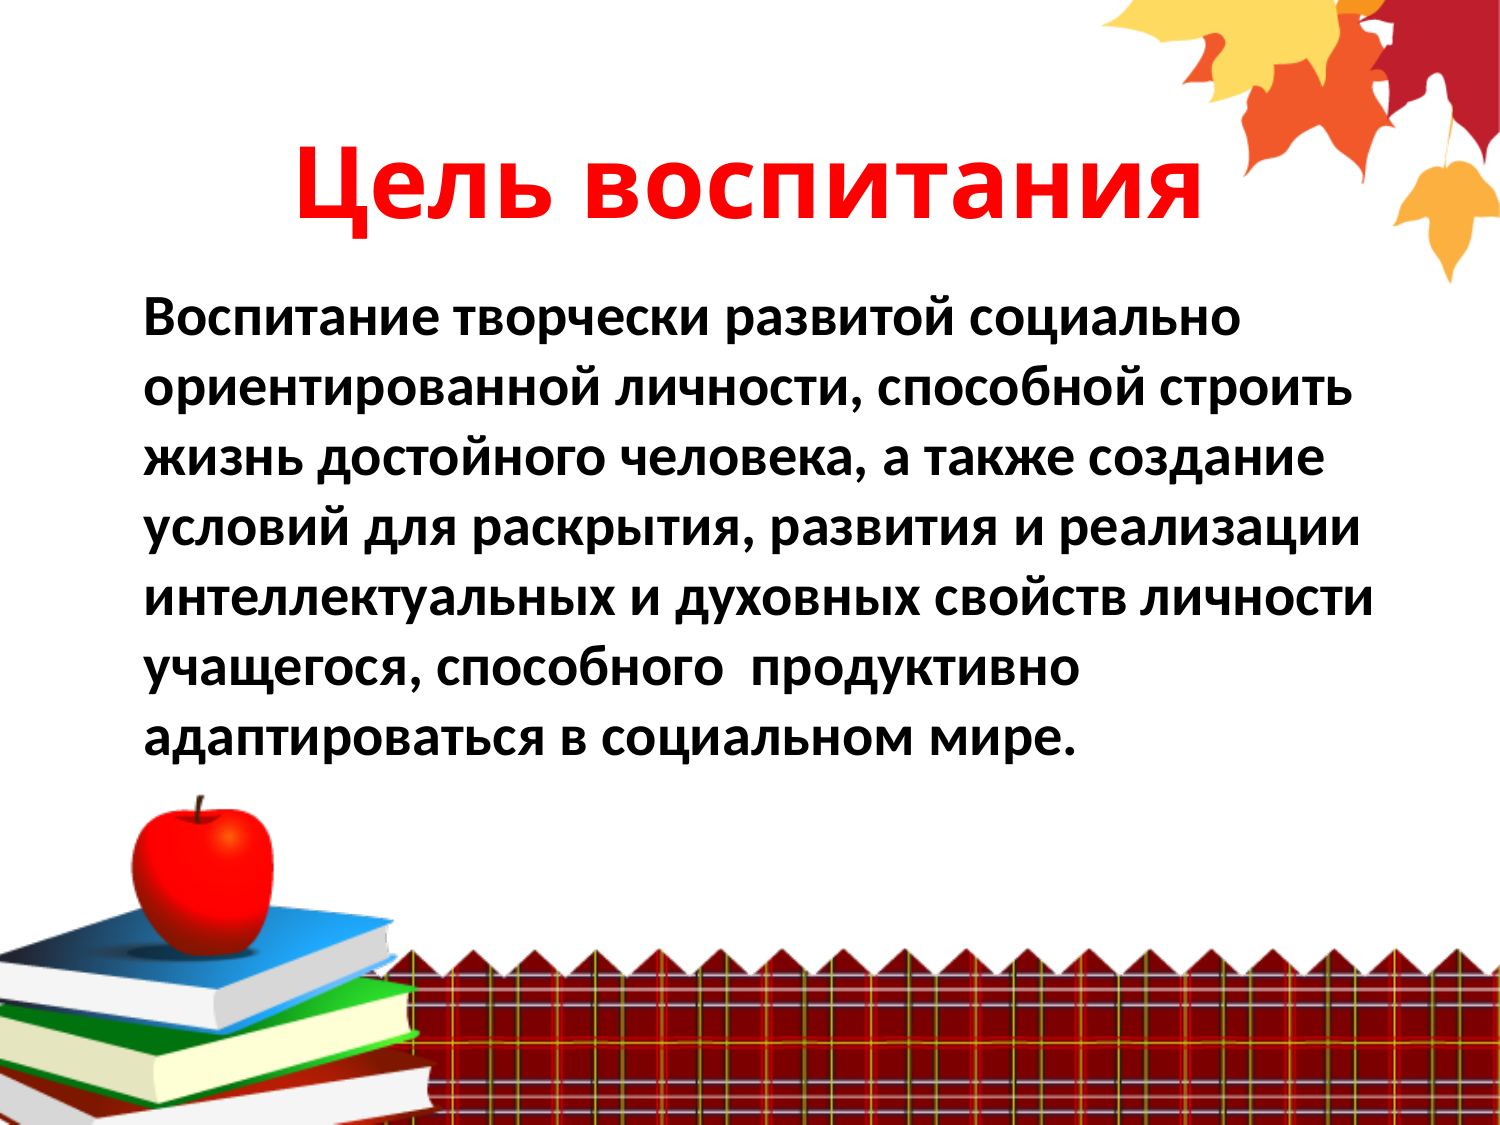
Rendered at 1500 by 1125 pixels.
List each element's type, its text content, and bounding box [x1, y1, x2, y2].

picture [0, 0, 1500, 1125]
title Цель воспитания [75, 88, 1425, 246]
text_box Воспитание творчески развитой социально ориентированной личности, способной строить жизнь достойного человека, а также создание условий для раскрытия, развития и реализации интеллектуальных и духовных свойств личности учащегося, способного продуктивно адаптироваться в социальном мире. [128, 269, 1395, 820]
